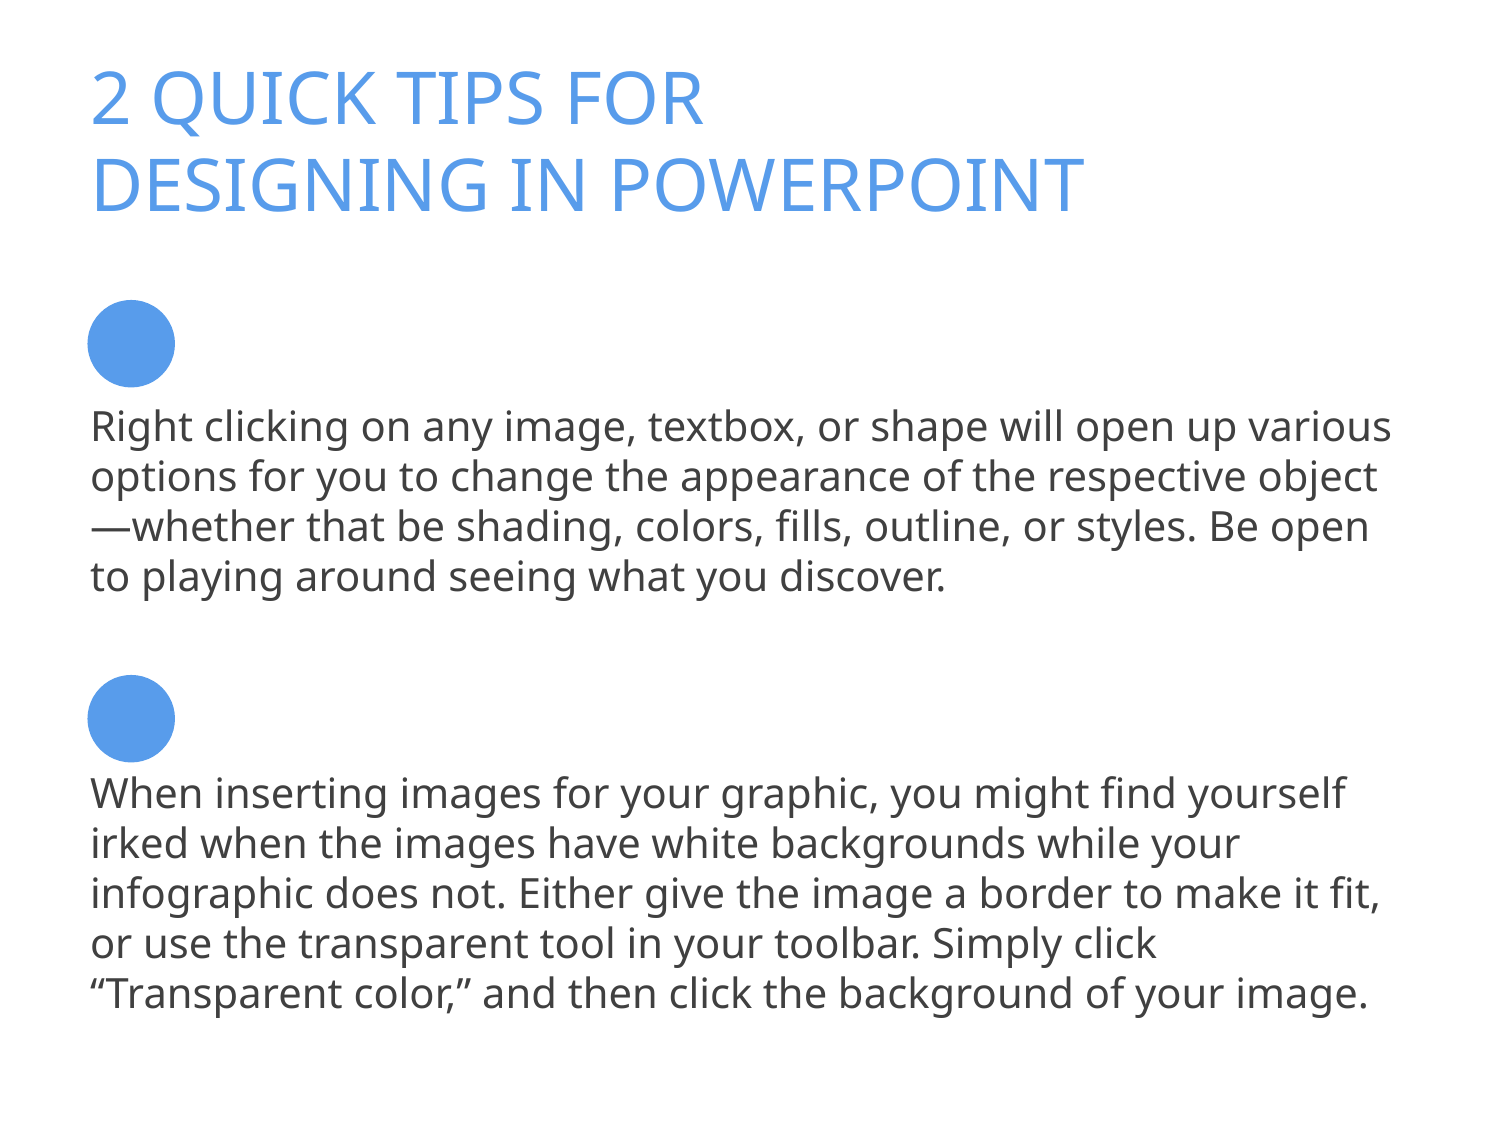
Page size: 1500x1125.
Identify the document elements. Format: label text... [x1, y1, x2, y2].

text_box [85, 672, 178, 765]
text_box [85, 297, 178, 390]
title 2 QUICK TIPS FOR DESIGNING IN POWERPOINT [75, 45, 1425, 233]
list Right clicking on any image, textbox, or shape will open up various options for you to change the appearance of the respective object—whether that be shading, colors, fills, outline, or styles. Be open to playing around seeing what you discover. When inserting images for your graphic, you might find yourself irked when the images have white backgrounds while your infographic does not. Either give the image a border to make it fit, or use the transparent tool in your toolbar. Simply click “Transparent color,” and then click the background of your image. [75, 275, 1425, 1038]
